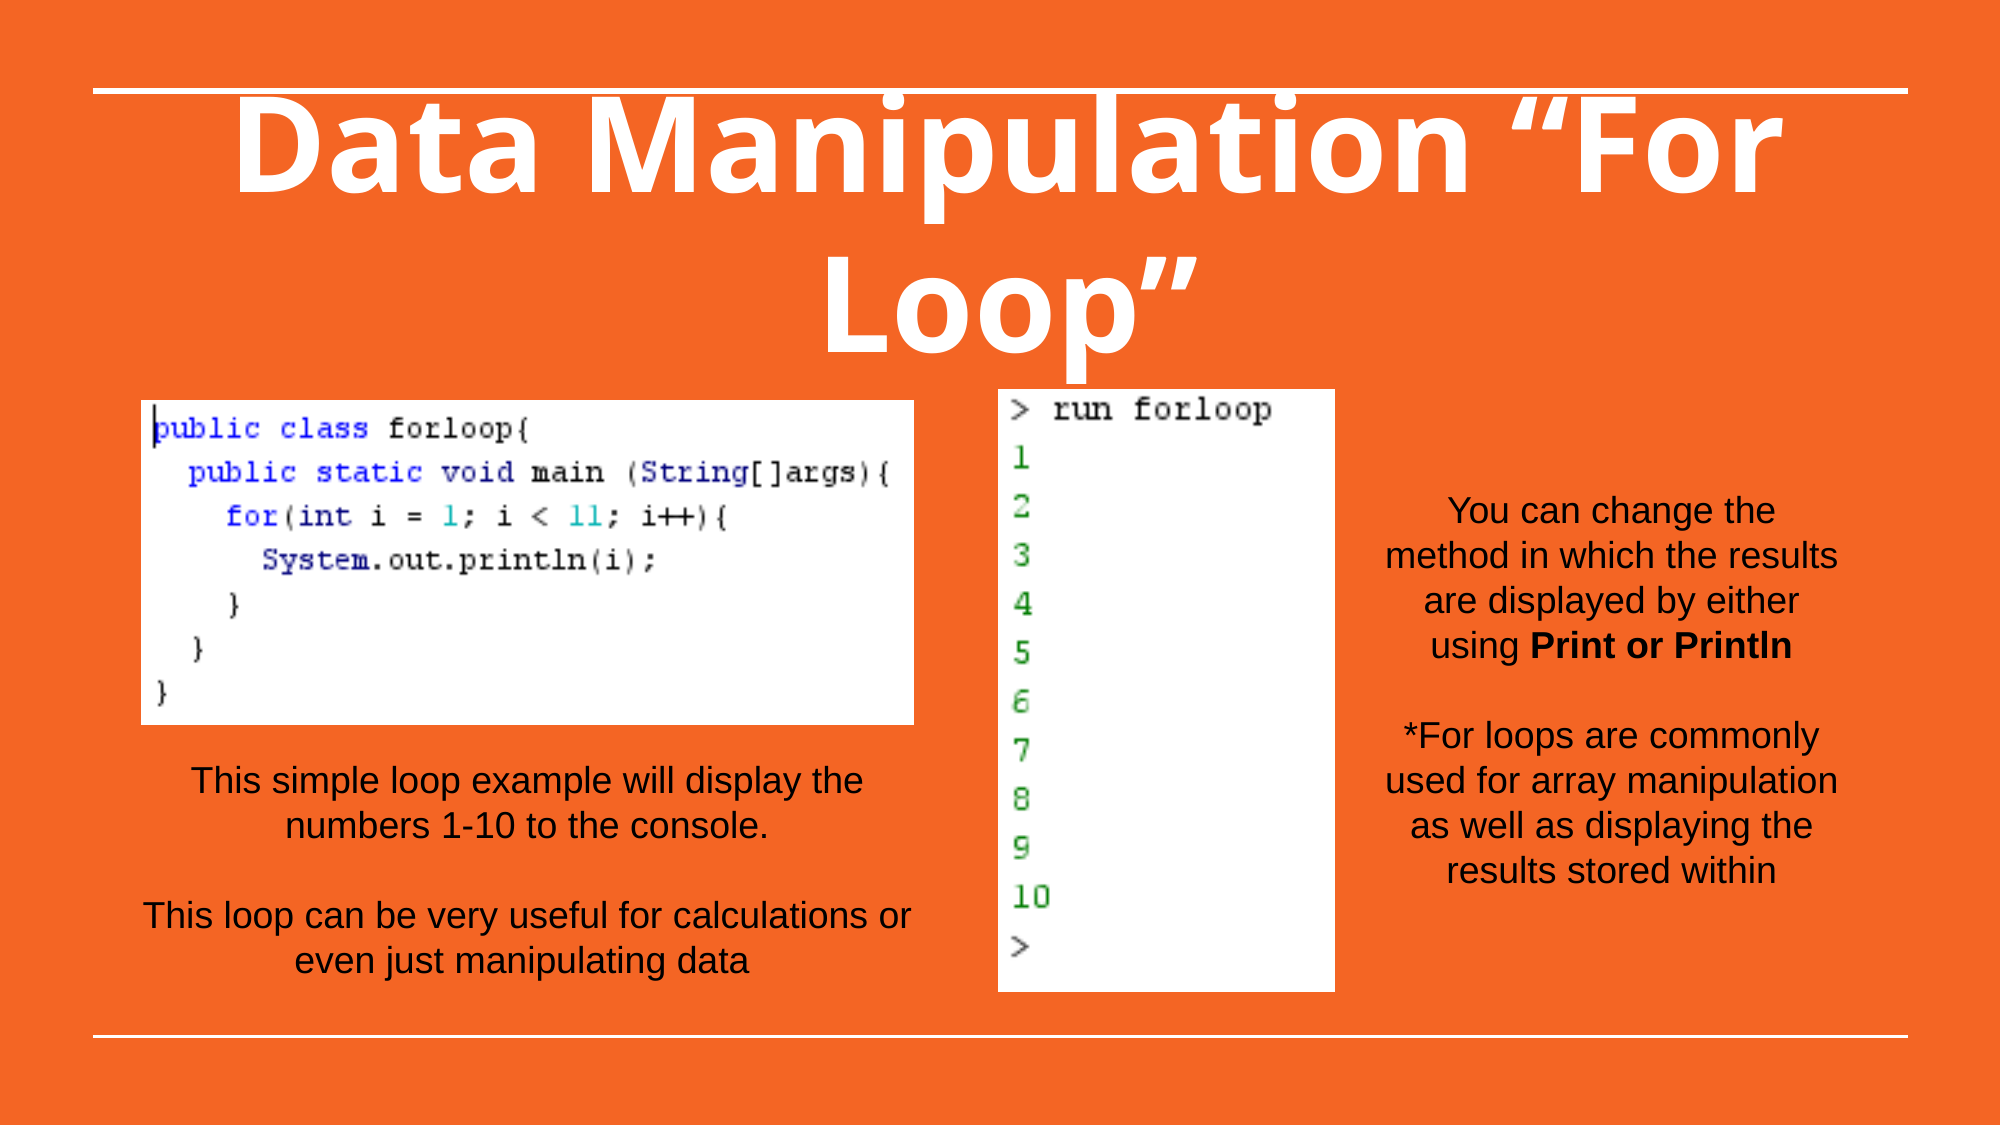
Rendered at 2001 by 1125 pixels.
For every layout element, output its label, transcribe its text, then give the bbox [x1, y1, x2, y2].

text_box You can change the method in which the results are displayed by either using Print or Println *For loops are commonly used for array manipulation as well as displaying the results stored within [1364, 478, 1859, 898]
picture [998, 389, 1335, 992]
text_box This simple loop example will display the numbers 1-10 to the console. This loop can be very useful for calculations or even just manipulating data [98, 748, 956, 989]
title Data Manipulation “For Loop” [32, 50, 1983, 389]
picture [141, 400, 914, 725]
